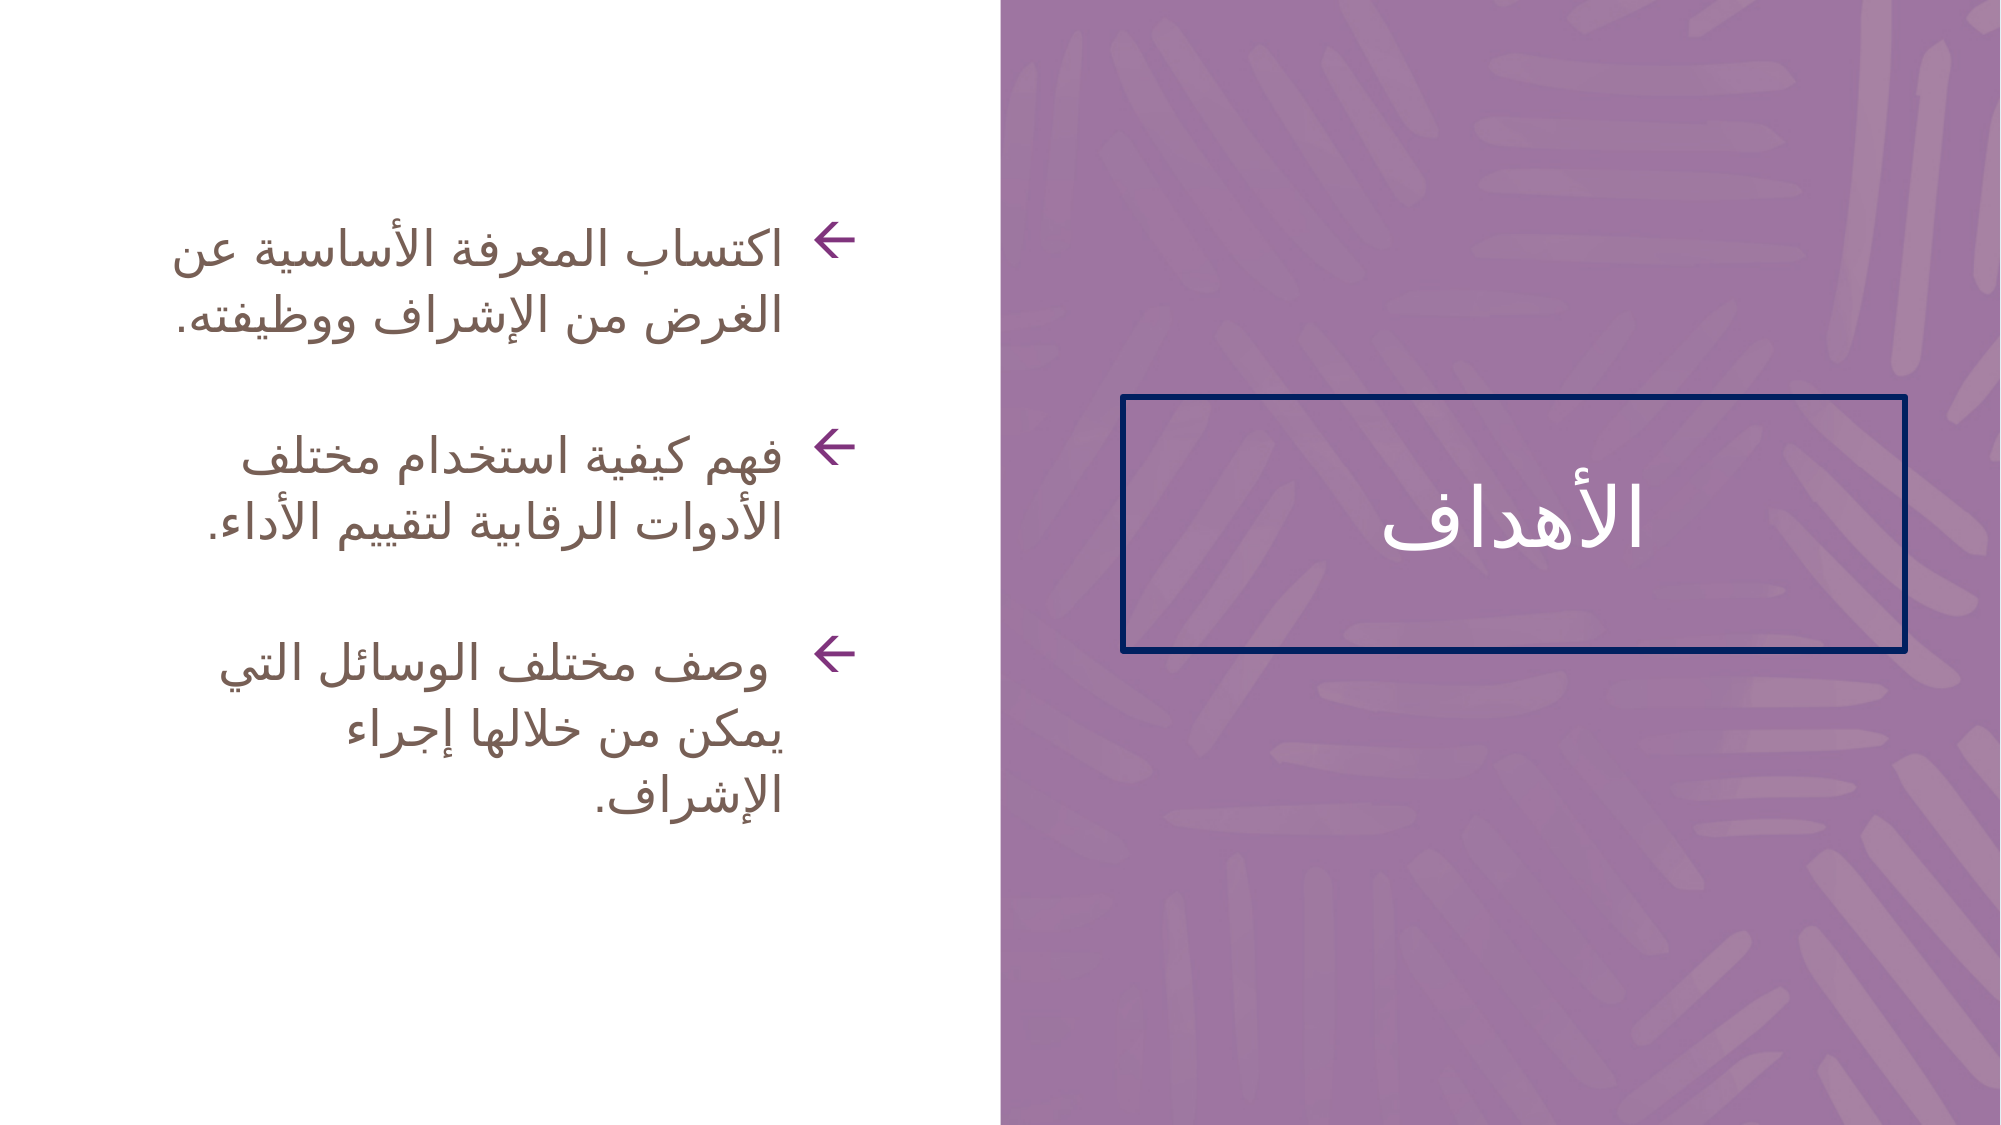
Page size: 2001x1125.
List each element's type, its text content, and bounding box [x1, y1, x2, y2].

picture [0, 0, 2001, 1125]
list اكتساب المعرفة الأساسية عن الغرض من الإشراف ووظيفته. فهم كيفية استخدام مختلف الأدوات الرقابية لتقييم الأداء. وصف مختلف الوسائل التي يمكن من خلالها إجراء الإشراف. [132, 172, 868, 1002]
title الأهداف [1122, 396, 1906, 651]
